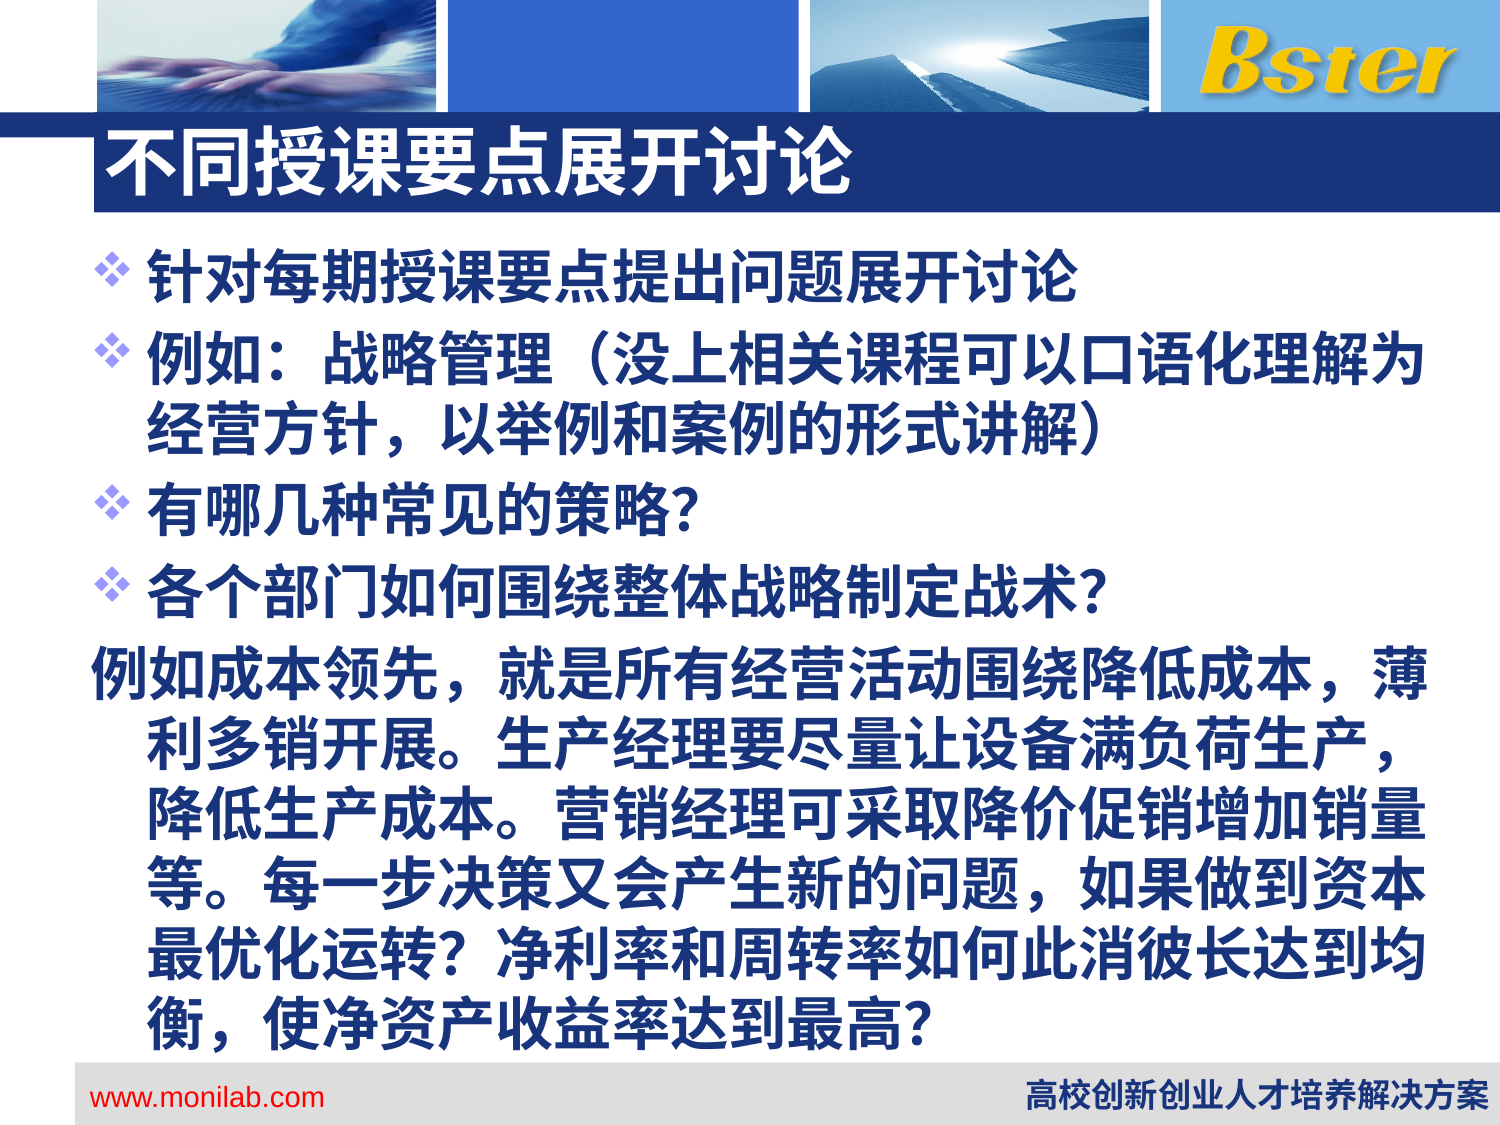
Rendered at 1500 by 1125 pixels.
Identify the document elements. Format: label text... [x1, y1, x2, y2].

picture [1199, 26, 1458, 94]
list 针对每期授课要点提出问题展开讨论 例如：战略管理（没上相关课程可以口语化理解为经营方针，以举例和案例的形式讲解） 有哪几种常见的策略？ 各个部门如何围绕整体战略制定战术？ 例如成本领先，就是所有经营活动围绕降低成本，薄利多销开展。生产经理要尽量让设备满负荷生产，降低生产成本。营销经理可采取降价促销增加销量等。每一步决策又会产生新的问题，如果做到资本最优化运转？净利率和周转率如何此消彼长达到均衡，使净资产收益率达到最高？ [74, 232, 1454, 1034]
title 不同授课要点展开讨论 [88, 113, 1369, 206]
picture [97, 0, 437, 112]
picture [810, 0, 1150, 112]
